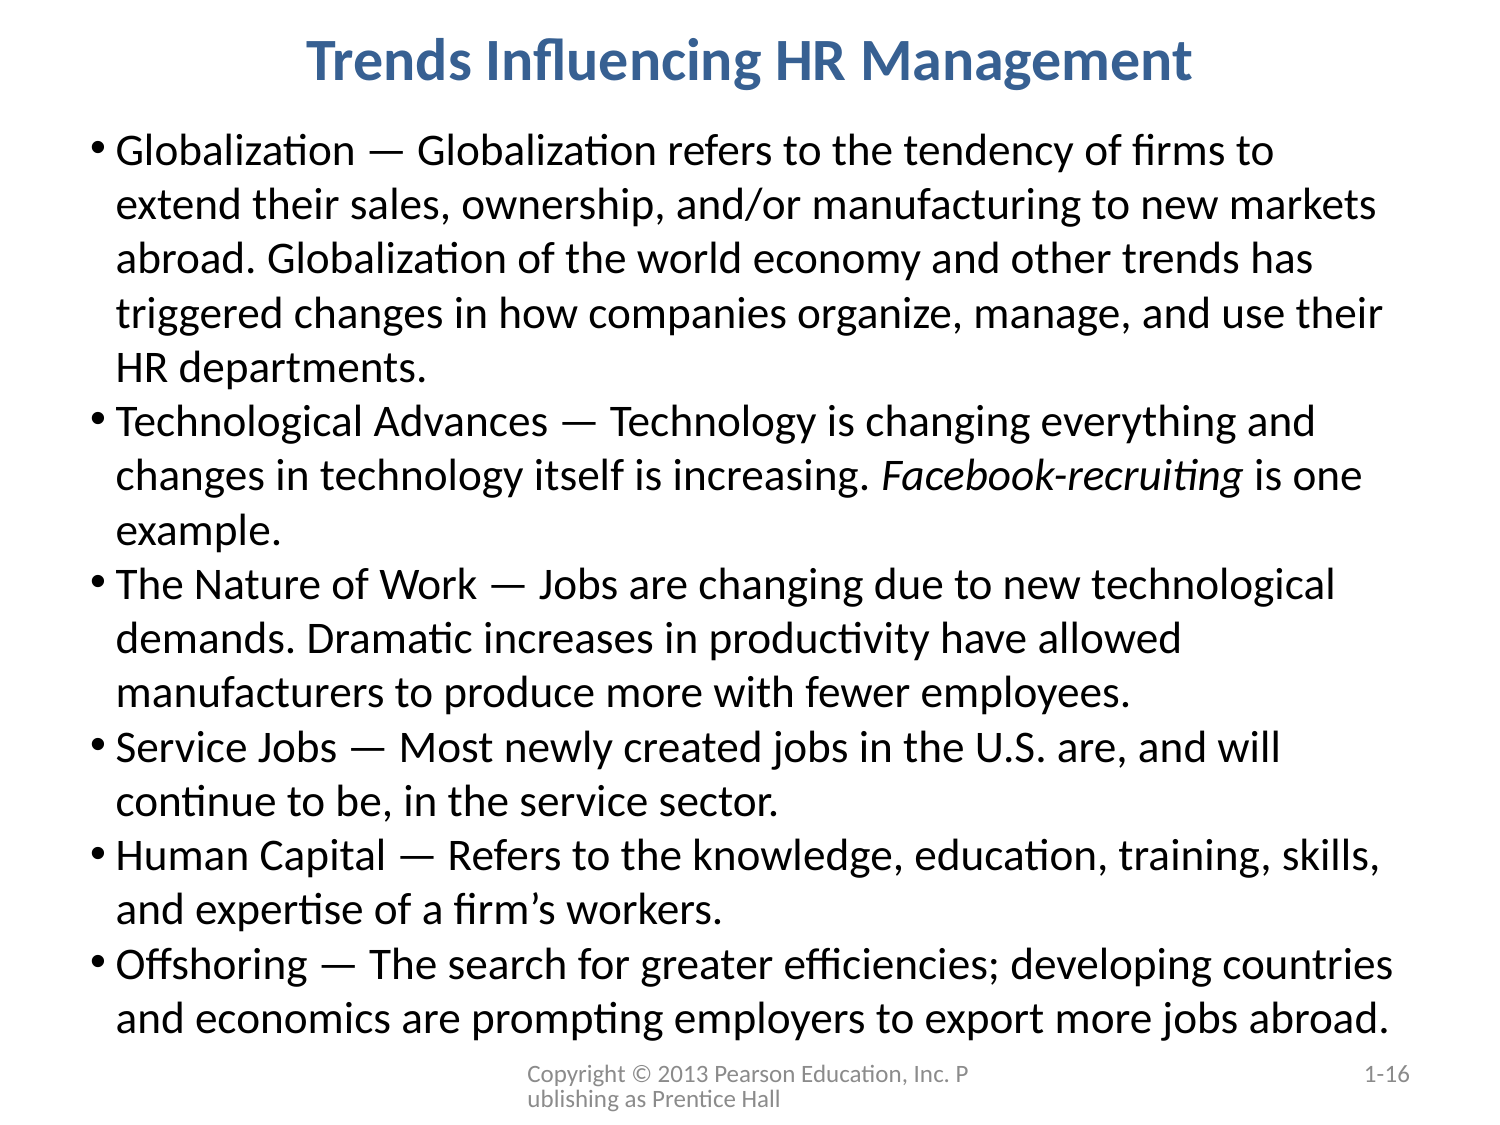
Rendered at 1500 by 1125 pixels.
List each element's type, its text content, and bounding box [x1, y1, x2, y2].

title Trends Influencing HR Management [75, 12, 1425, 100]
slide_number 1-16 [1074, 1042, 1425, 1103]
list Globalization — Globalization refers to the tendency of firms to extend their sales, ownership, and/or manufacturing to new markets abroad. Globalization of the world economy and other trends has triggered changes in how companies organize, manage, and use their HR departments. Technological Advances — Technology is changing everything and changes in technology itself is increasing. Facebook-recruiting is one example. The Nature of Work — Jobs are changing due to new technological demands. Dramatic increases in productivity have allowed manufacturers to produce more with fewer employees. Service Jobs — Most newly created jobs in the U.S. are, and will continue to be, in the service sector. Human Capital — Refers to the knowledge, education, training, skills, and expertise of a firm’s workers. Offshoring — The search for greater efficiencies; developing countries and economics are prompting employers to export more jobs abroad. [75, 112, 1425, 1075]
footer Copyright © 2013 Pearson Education, Inc. Publishing as Prentice Hall [512, 1042, 988, 1103]
